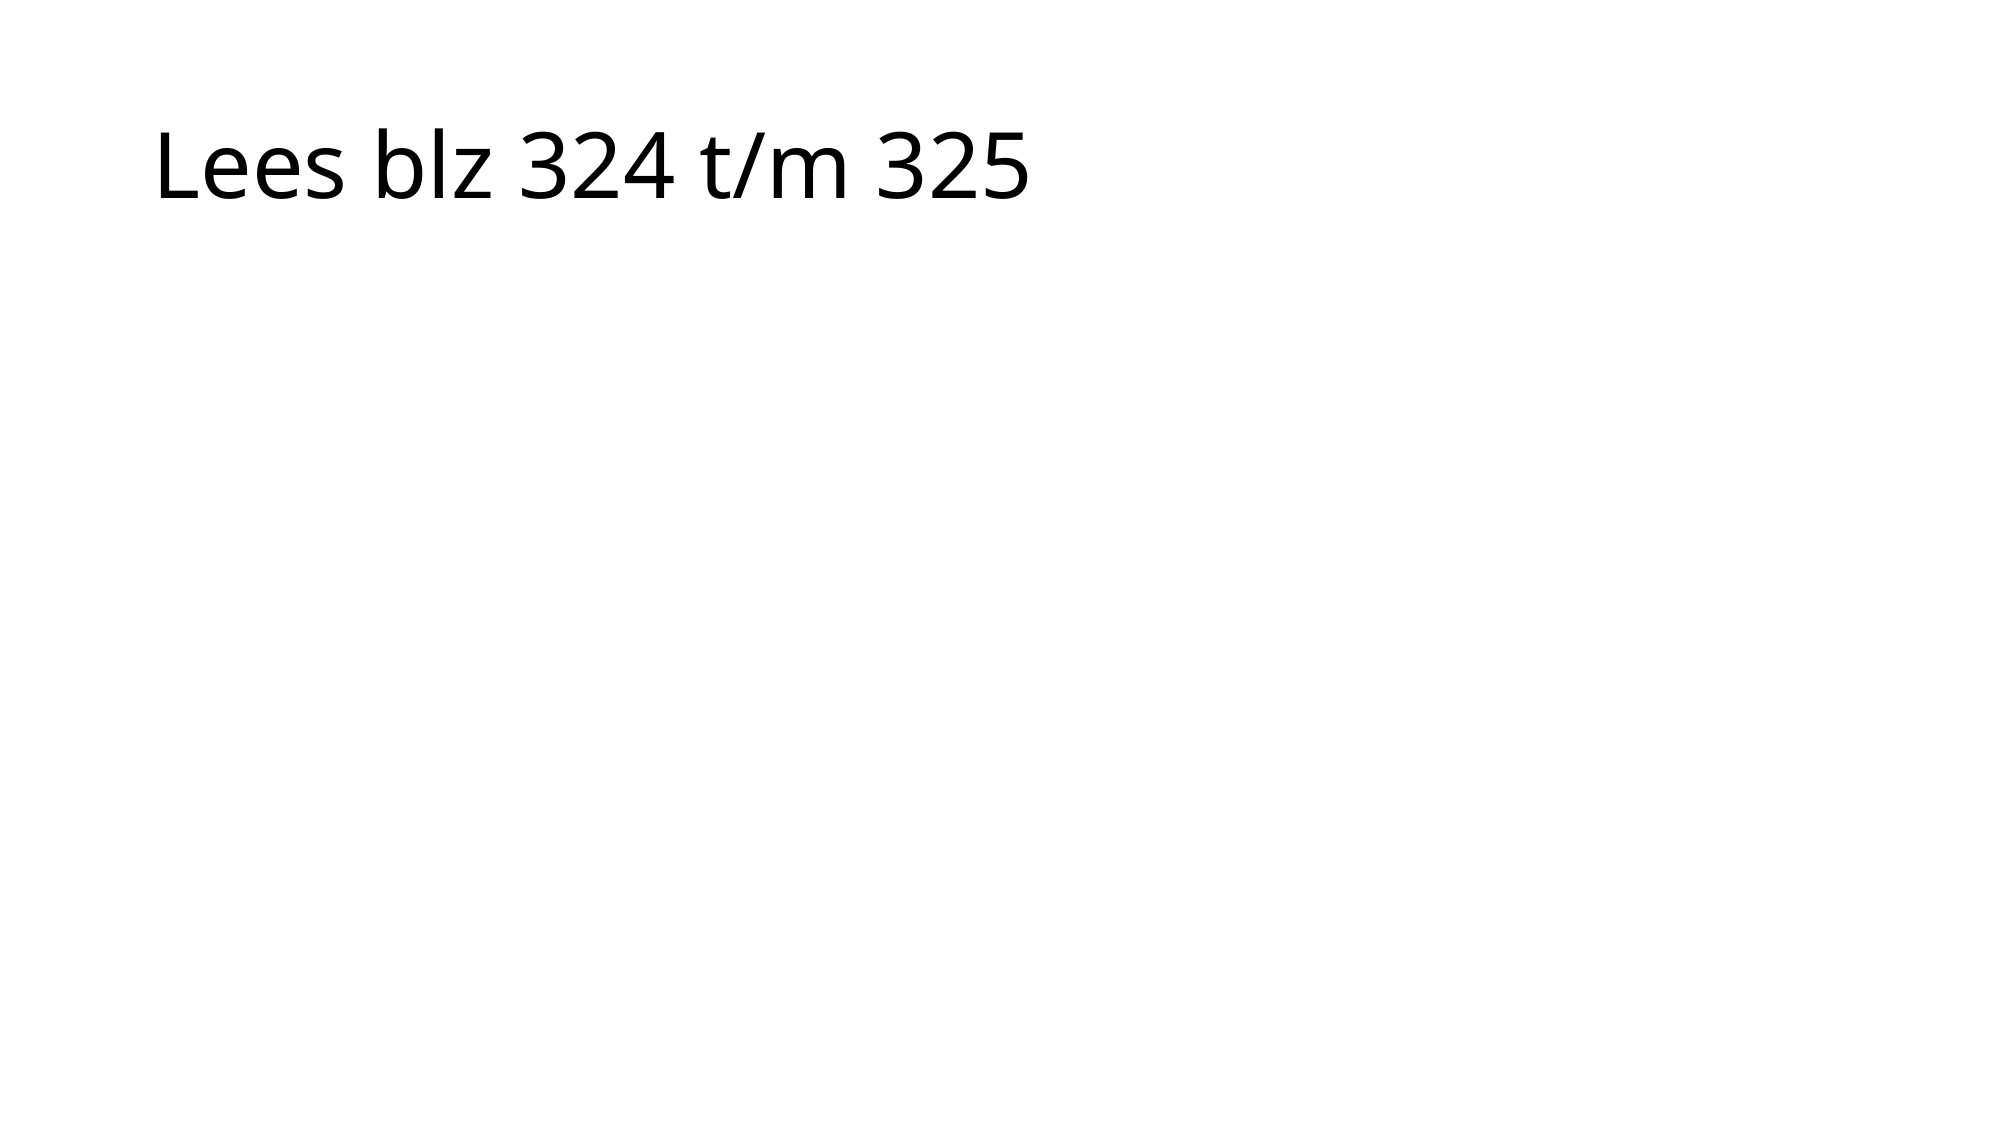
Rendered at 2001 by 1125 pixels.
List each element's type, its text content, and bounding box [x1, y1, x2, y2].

title Lees blz 324 t/m 325 [137, 59, 1863, 278]
